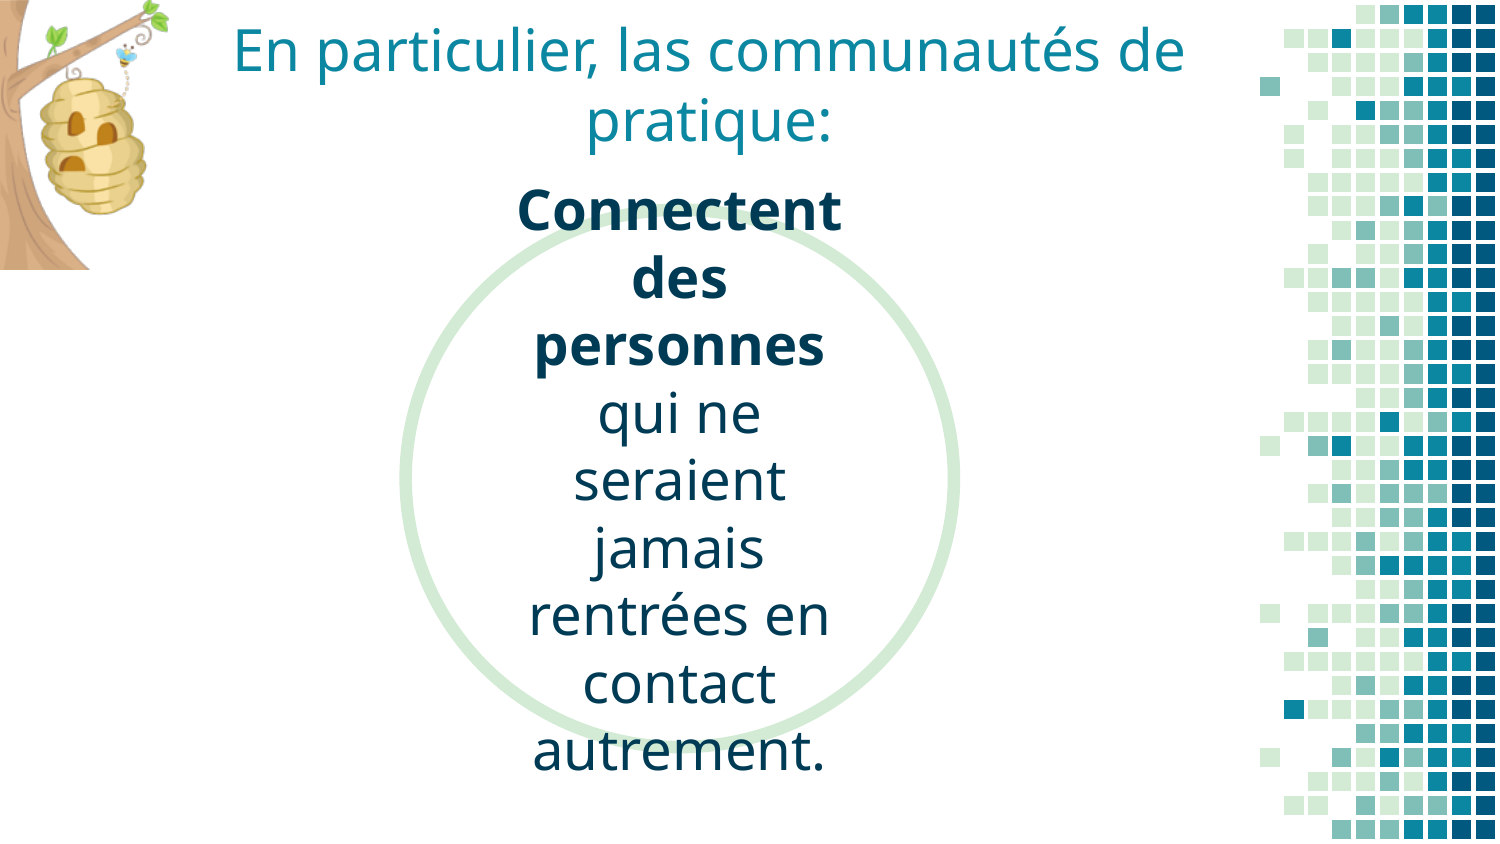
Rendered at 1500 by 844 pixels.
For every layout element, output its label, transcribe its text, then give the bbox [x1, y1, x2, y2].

text_box Connectent des personnes qui ne seraient jamais rentrées en contact autrement. [405, 209, 954, 748]
picture [0, 0, 169, 270]
title En particulier, las communautés de pratique: [173, 63, 1284, 169]
